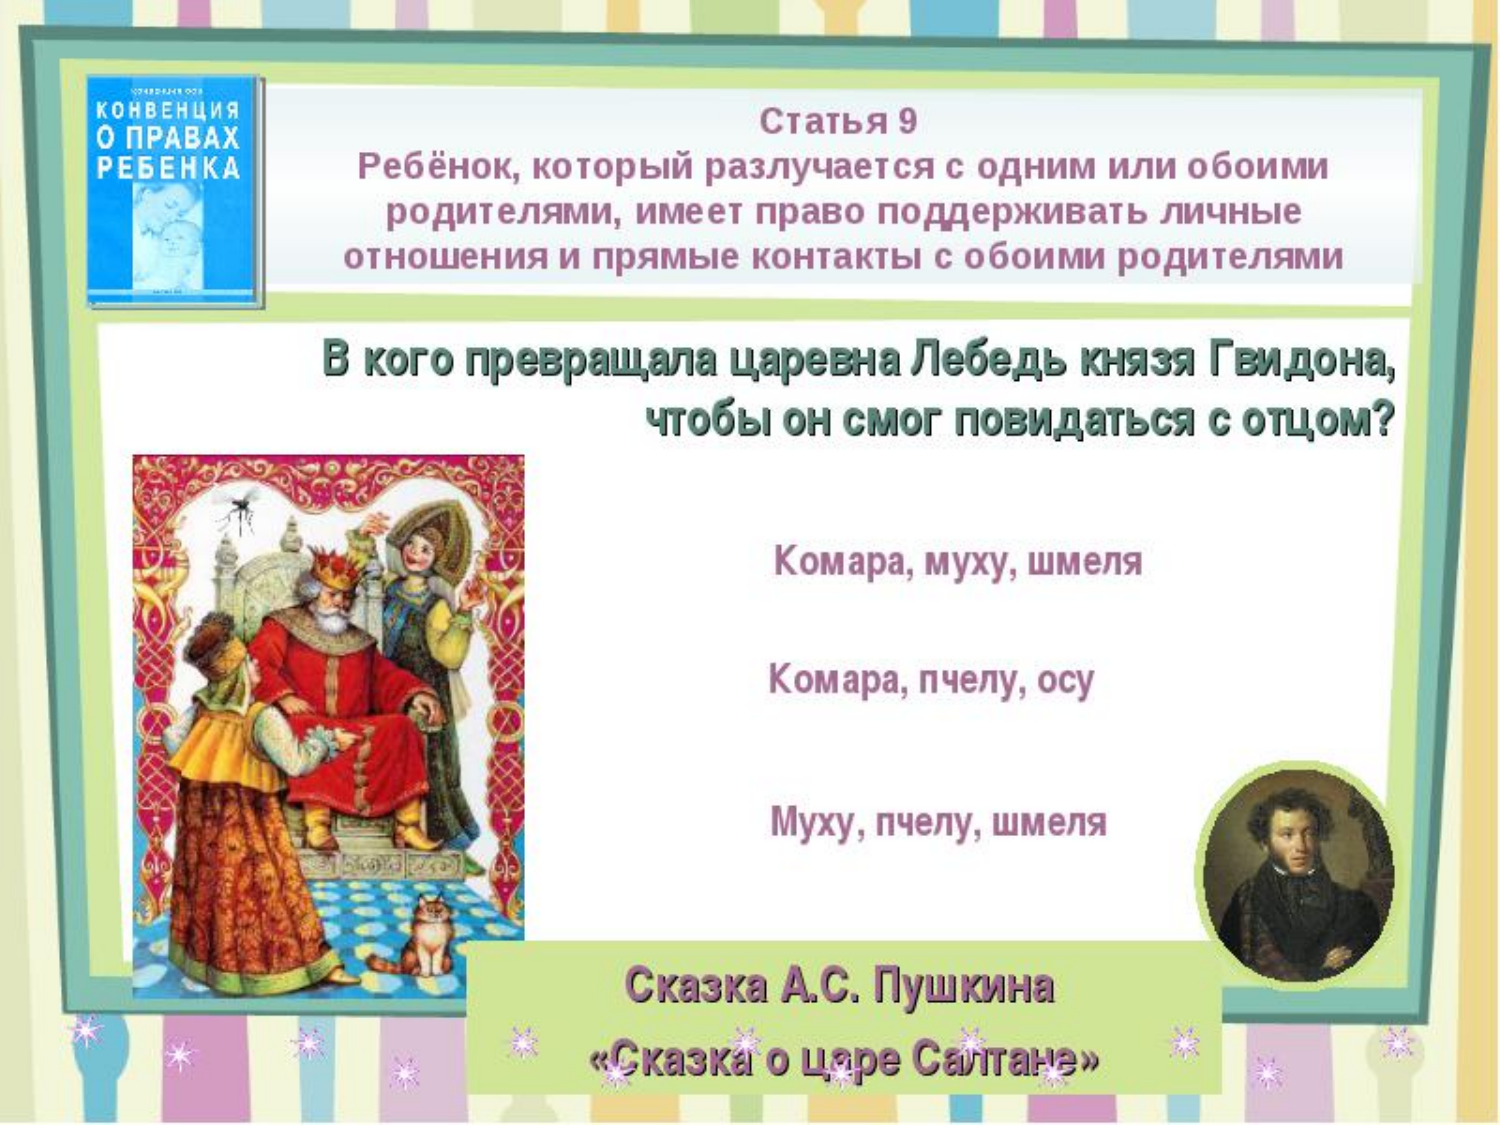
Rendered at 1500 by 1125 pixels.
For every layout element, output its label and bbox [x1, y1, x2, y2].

list [0, 0, 1500, 1125]
